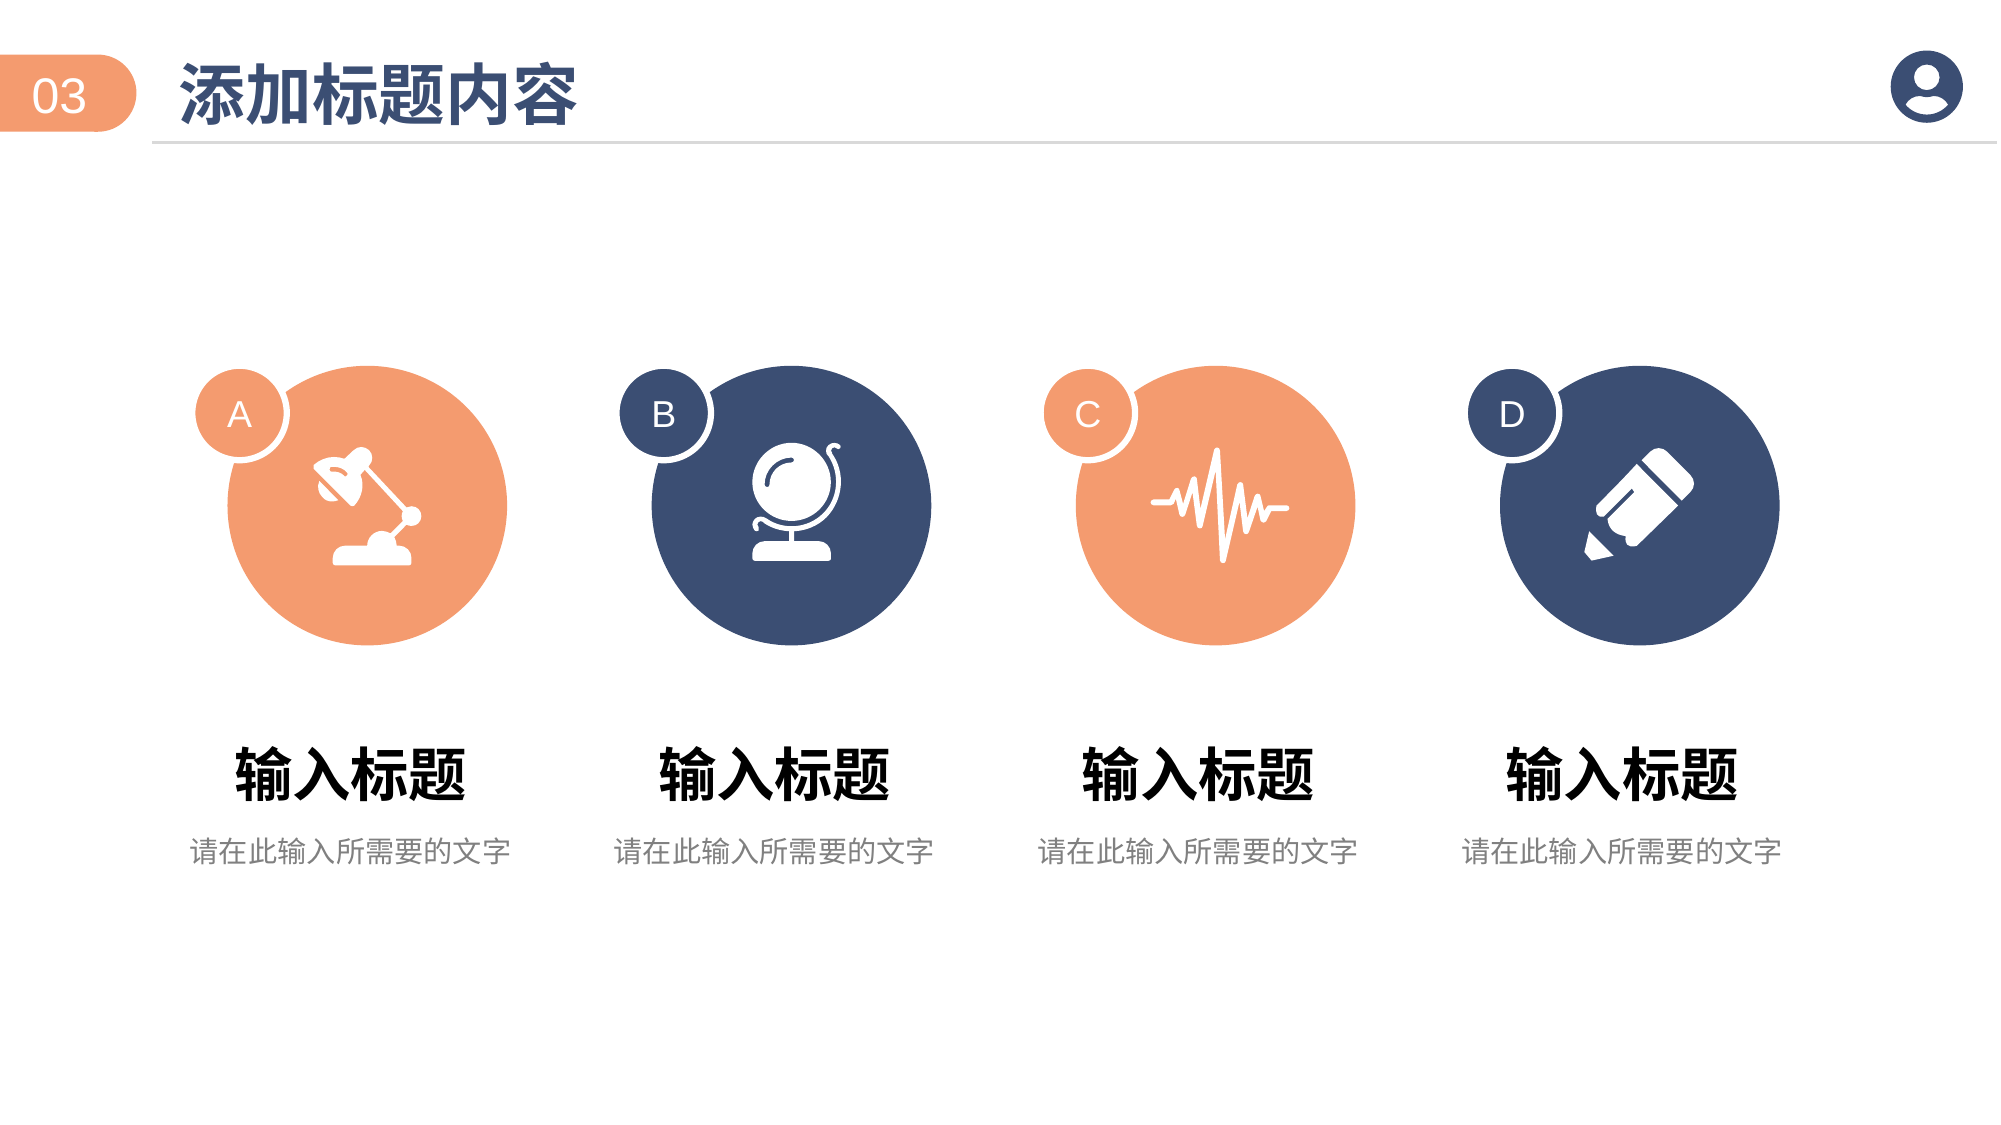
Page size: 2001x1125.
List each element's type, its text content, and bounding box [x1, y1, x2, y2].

text_box 03 [16, 55, 103, 131]
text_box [192, 365, 508, 646]
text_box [616, 365, 932, 646]
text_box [1010, 730, 1387, 879]
text_box 添加标题内容 [163, 21, 655, 165]
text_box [1464, 365, 1780, 646]
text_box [1434, 730, 1811, 879]
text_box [162, 730, 539, 879]
text_box [0, 54, 137, 132]
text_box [1040, 365, 1356, 646]
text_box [586, 730, 963, 879]
